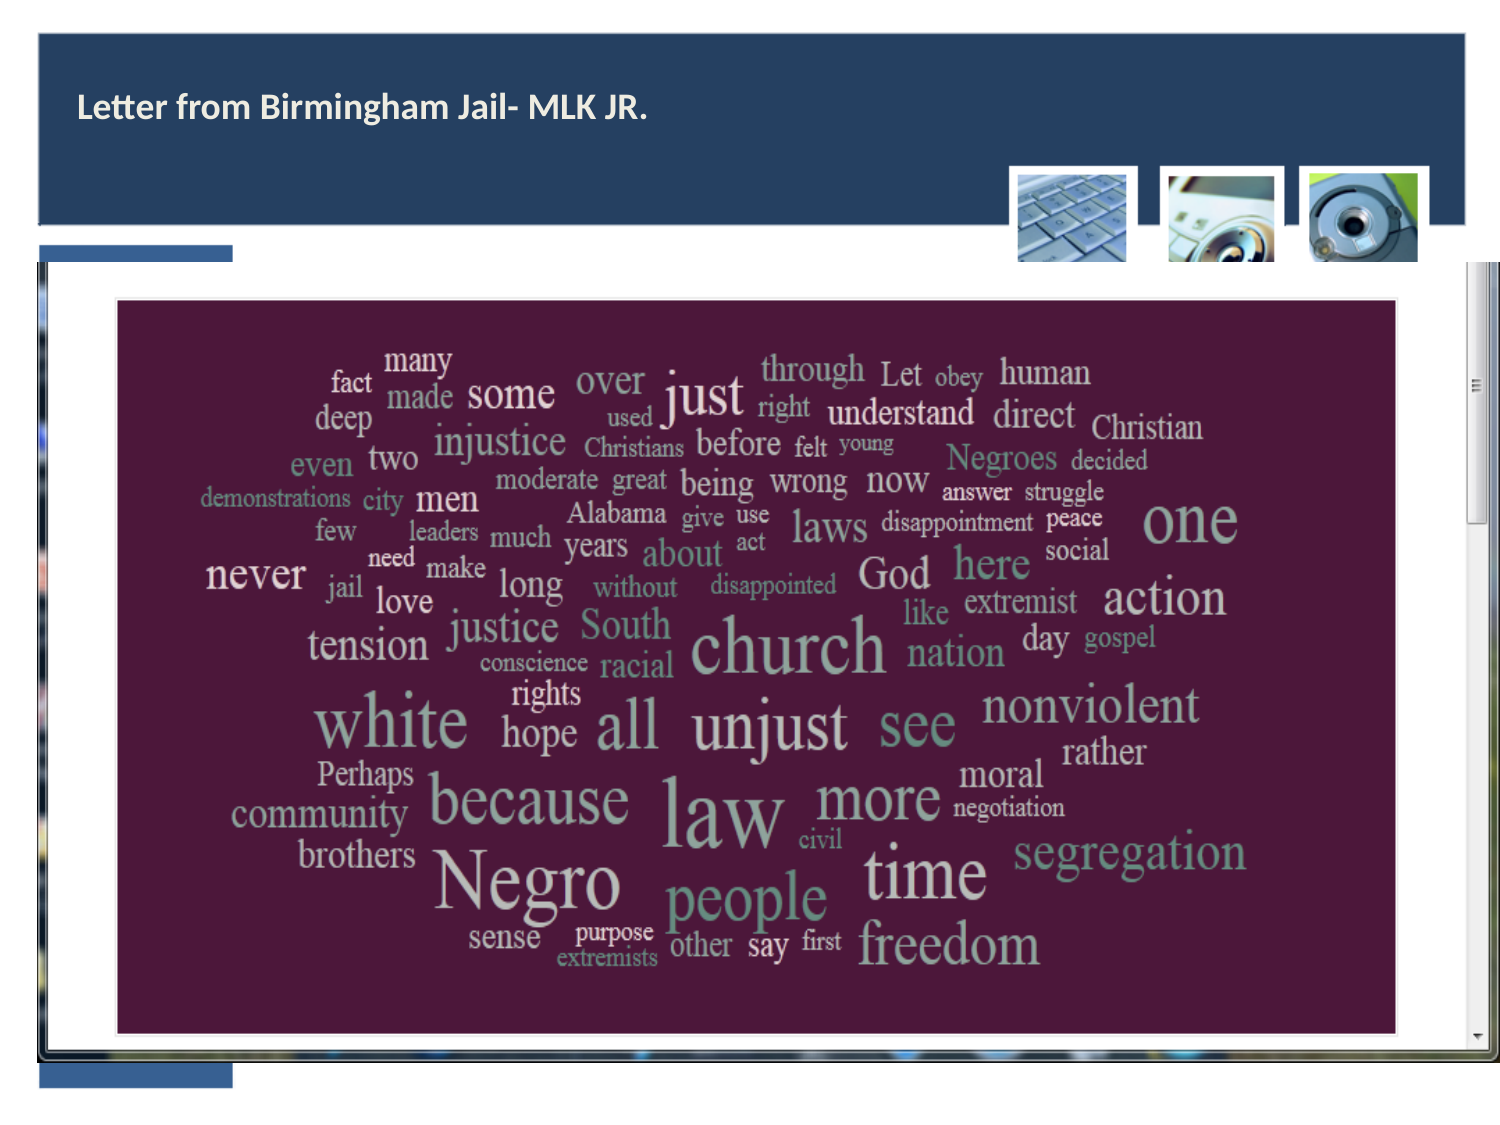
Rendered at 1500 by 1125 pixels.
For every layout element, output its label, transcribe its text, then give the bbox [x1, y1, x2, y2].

picture [0, 0, 1500, 1125]
text_box Letter from Birmingham Jail- MLK JR. [62, 74, 975, 135]
